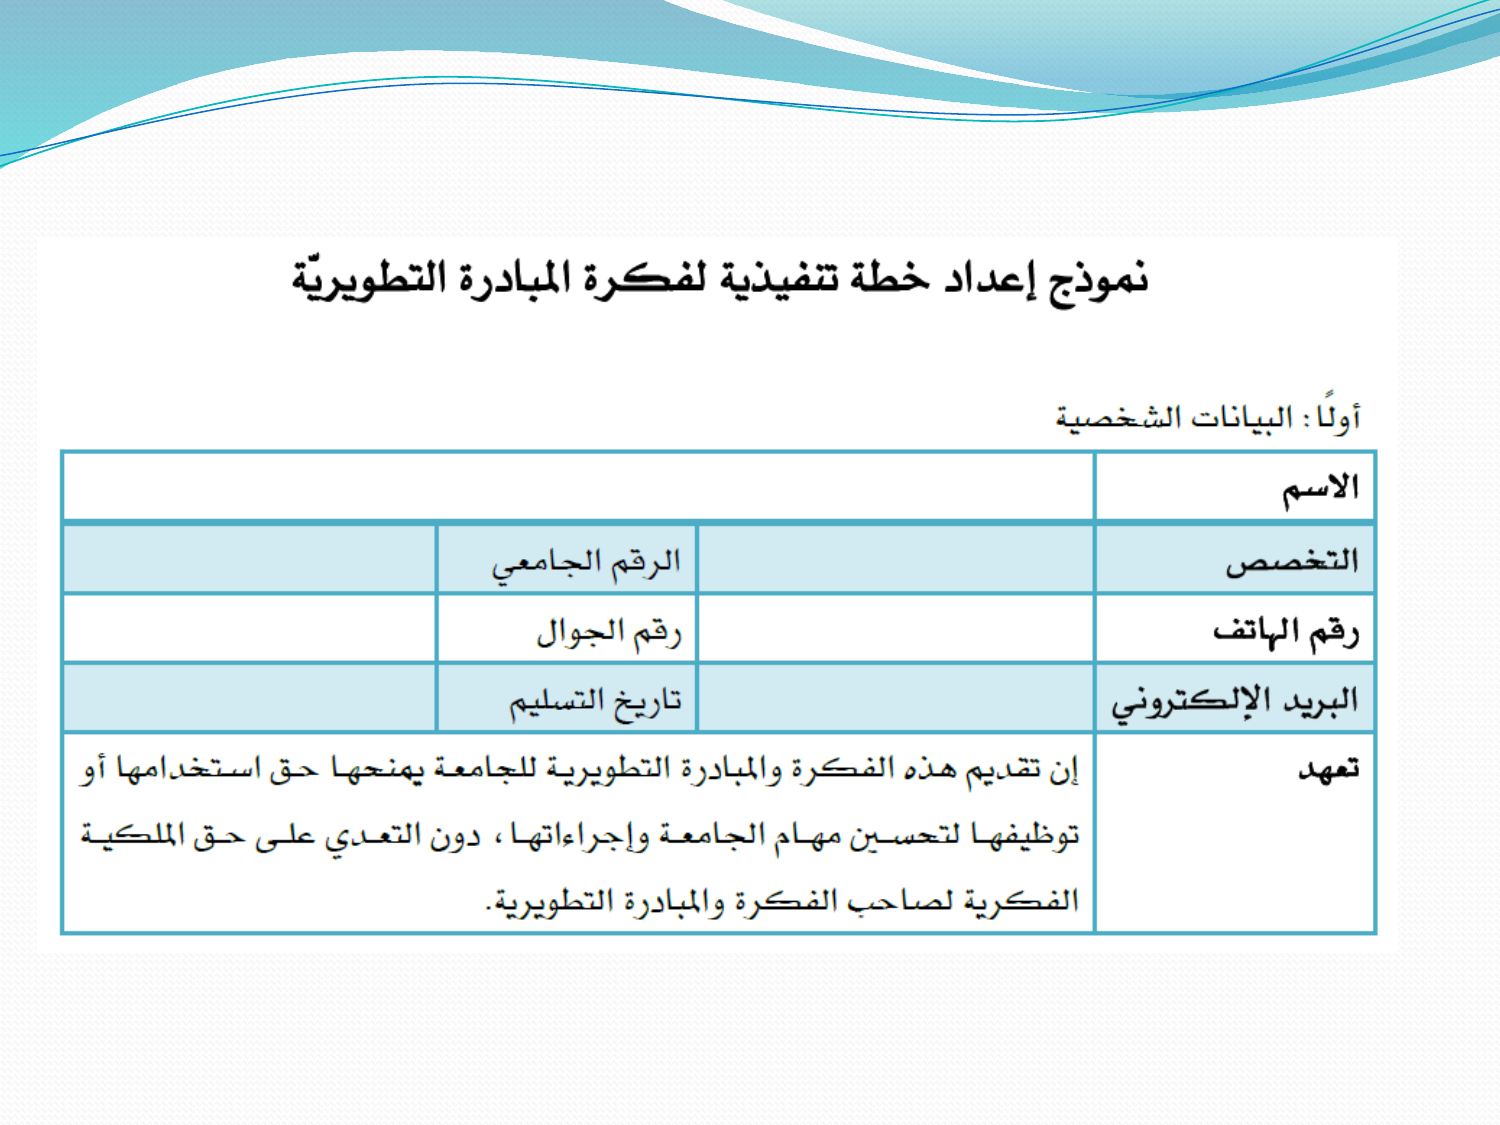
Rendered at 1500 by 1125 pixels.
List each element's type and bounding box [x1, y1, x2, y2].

picture [37, 237, 1399, 954]
